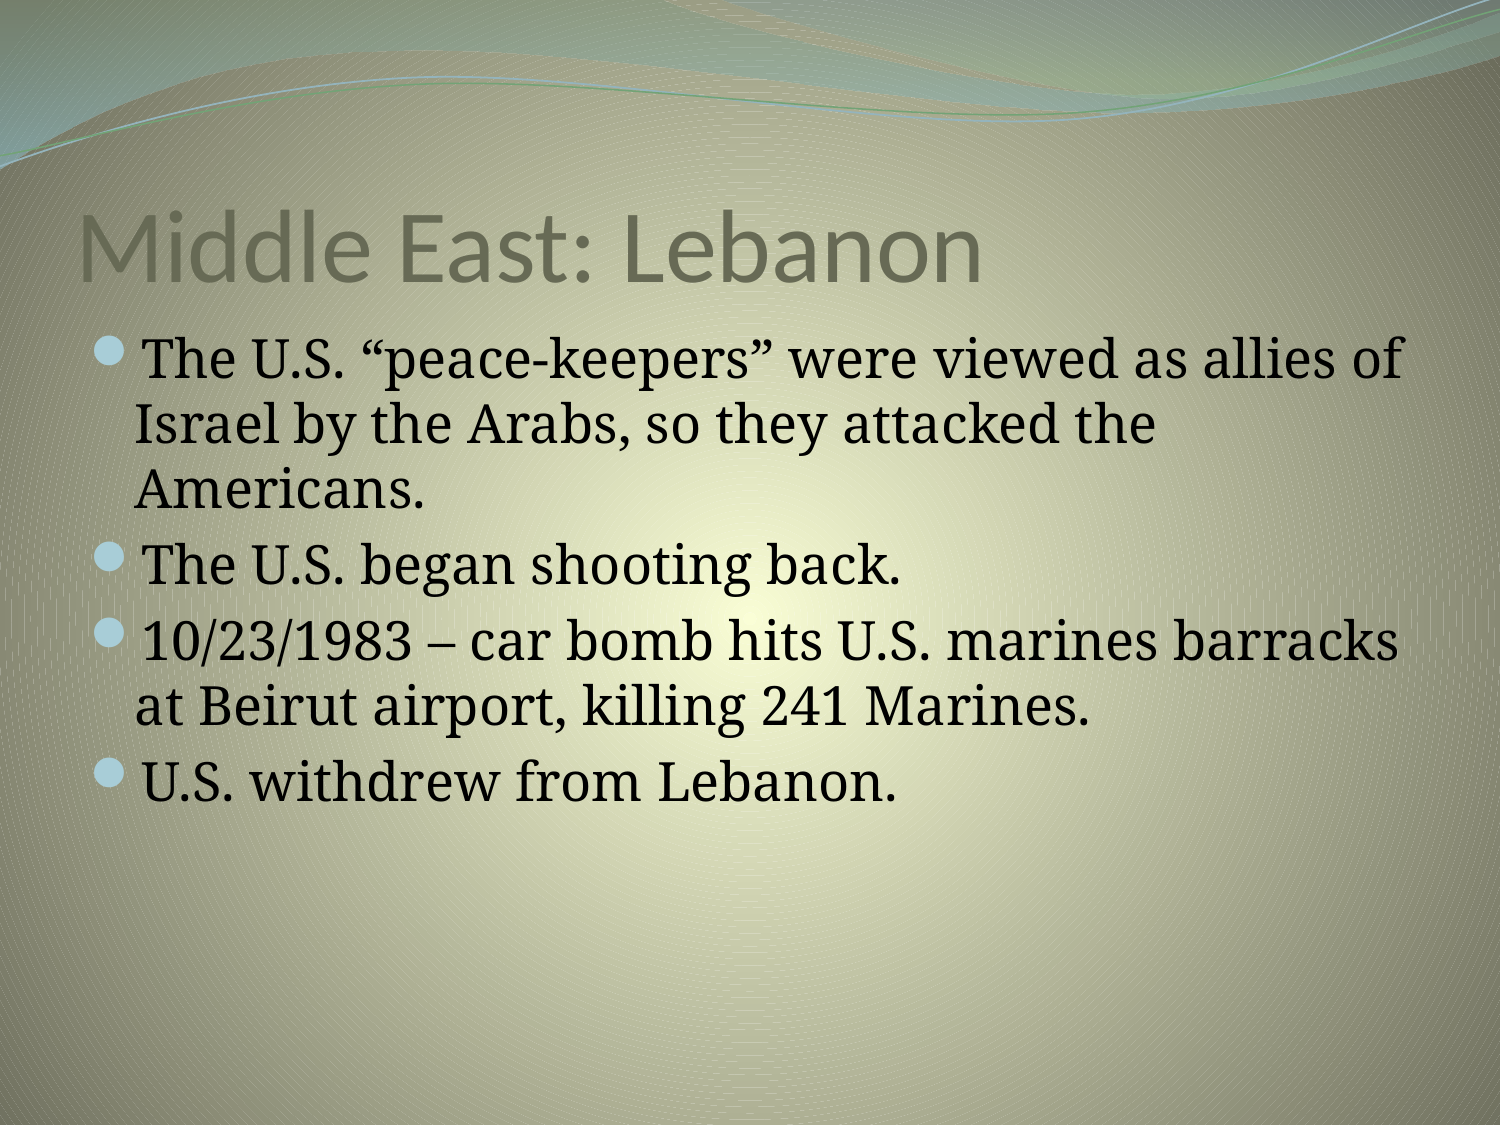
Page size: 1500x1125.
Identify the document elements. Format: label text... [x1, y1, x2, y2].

title Middle East: Lebanon [75, 115, 1425, 303]
list The U.S. “peace-keepers” were viewed as allies of Israel by the Arabs, so they attacked the Americans. The U.S. began shooting back. 10/23/1983 – car bomb hits U.S. marines barracks at Beirut airport, killing 241 Marines. U.S. withdrew from Lebanon. [75, 317, 1425, 1038]
